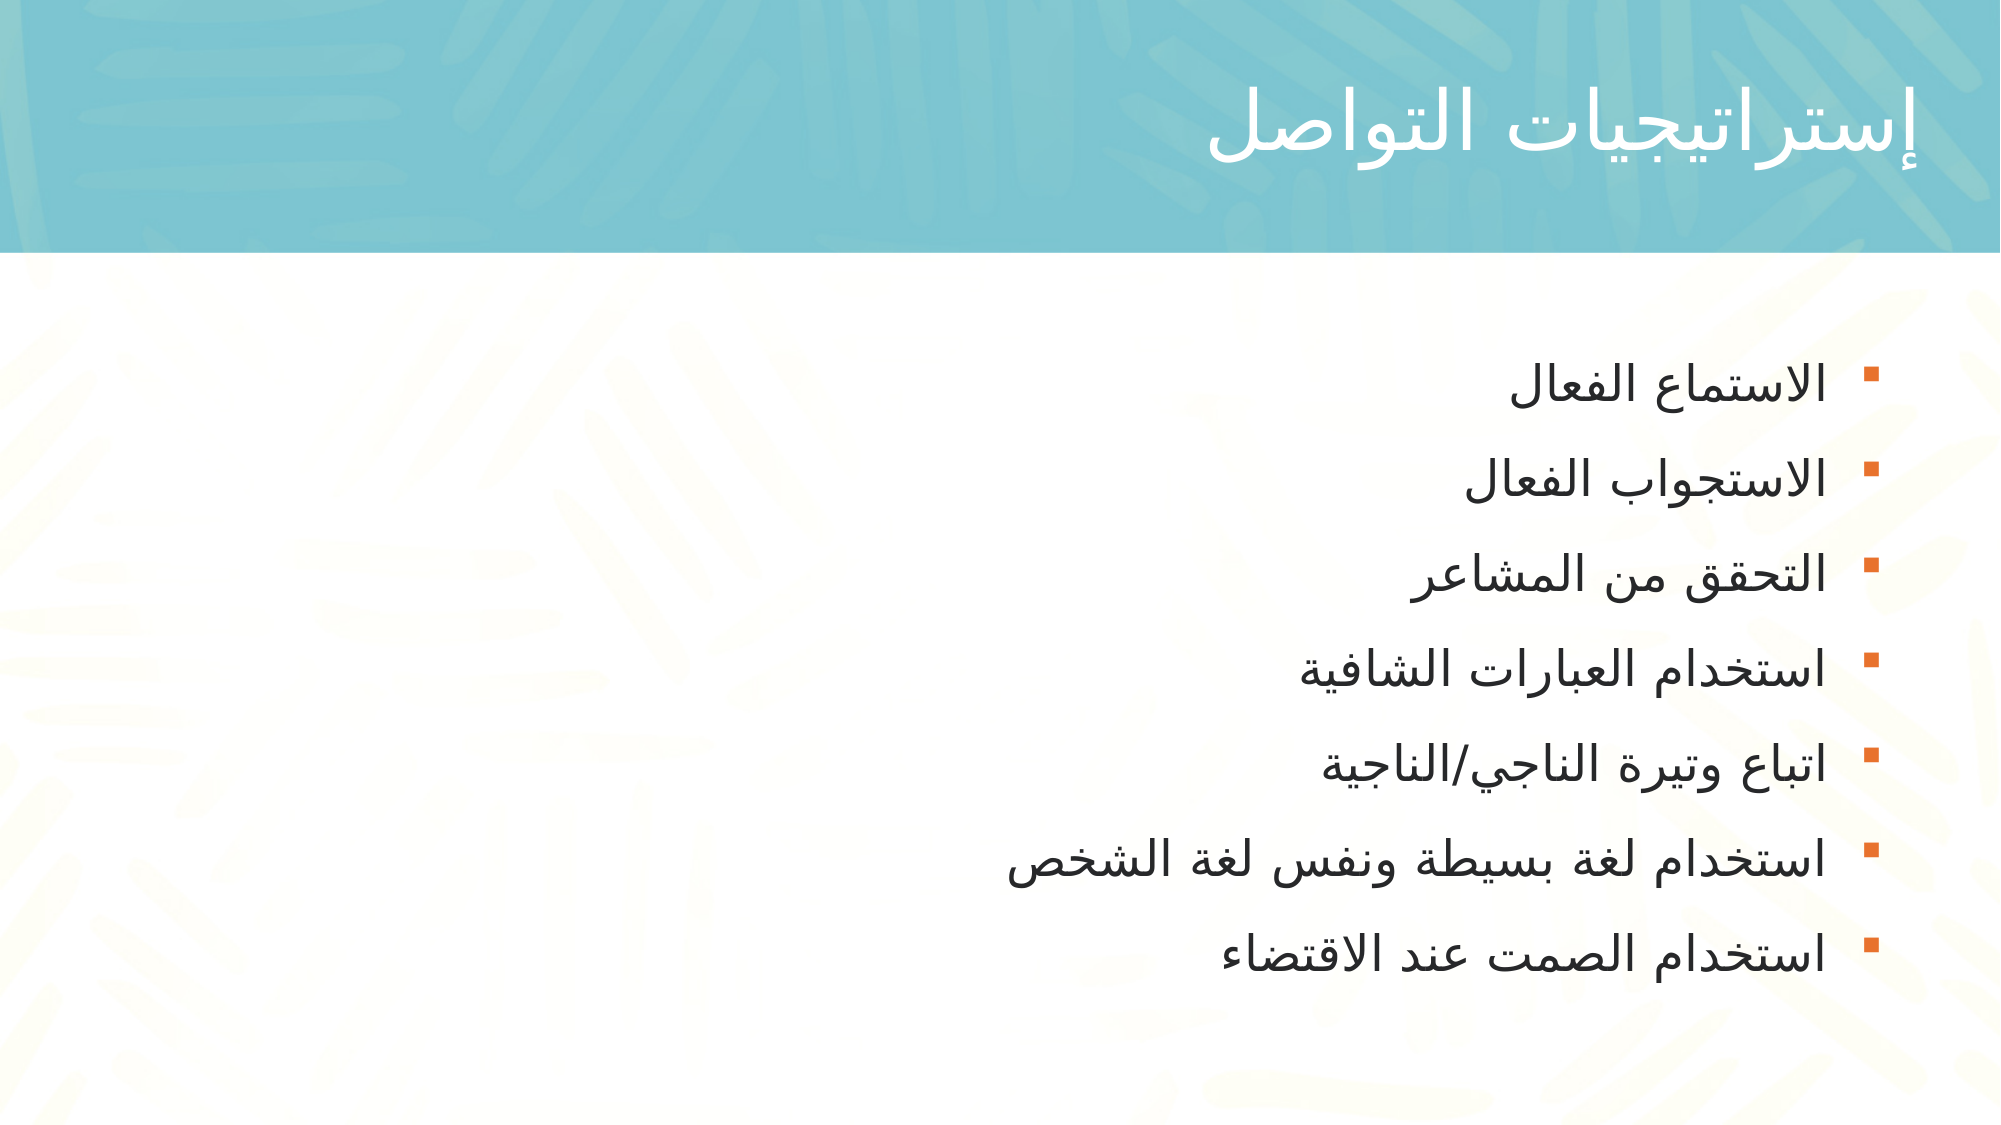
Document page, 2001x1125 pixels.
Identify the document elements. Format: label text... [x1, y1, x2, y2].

picture [0, 0, 2000, 1125]
title إستراتيجيات التواصل [61, 33, 1938, 220]
list الاستماع الفعال الاستجواب الفعال التحقق من المشاعر استخدام العبارات الشافية اتباع وتيرة الناجي/الناجية استخدام لغة بسيطة ونفس لغة الشخص استخدام الصمت عند الاقتضاء [295, 337, 1891, 998]
